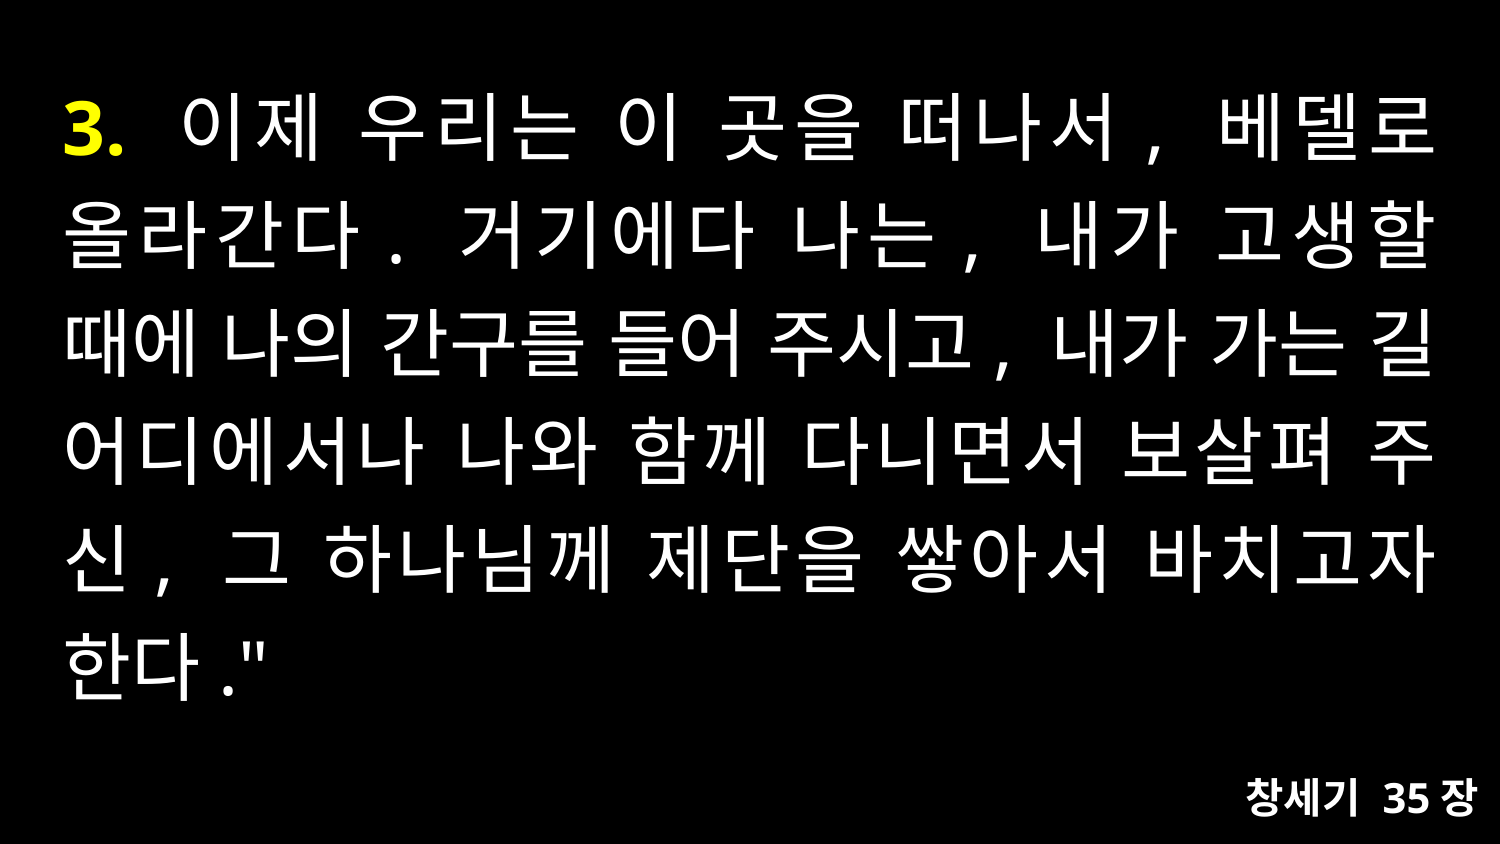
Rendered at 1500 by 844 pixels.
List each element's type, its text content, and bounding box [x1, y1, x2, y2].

subtitle 창세기 35장 [916, 770, 1500, 844]
title 3. 이제 우리는 이 곳을 떠나서, 베델로 올라간다. 거기에다 나는, 내가 고생할 때에 나의 간구를 들어 주시고, 내가 가는 길 어디에서나 나와 함께 다니면서 보살펴 주신, 그 하나님께 제단을 쌓아서 바치고자 한다." [0, 0, 1500, 844]
